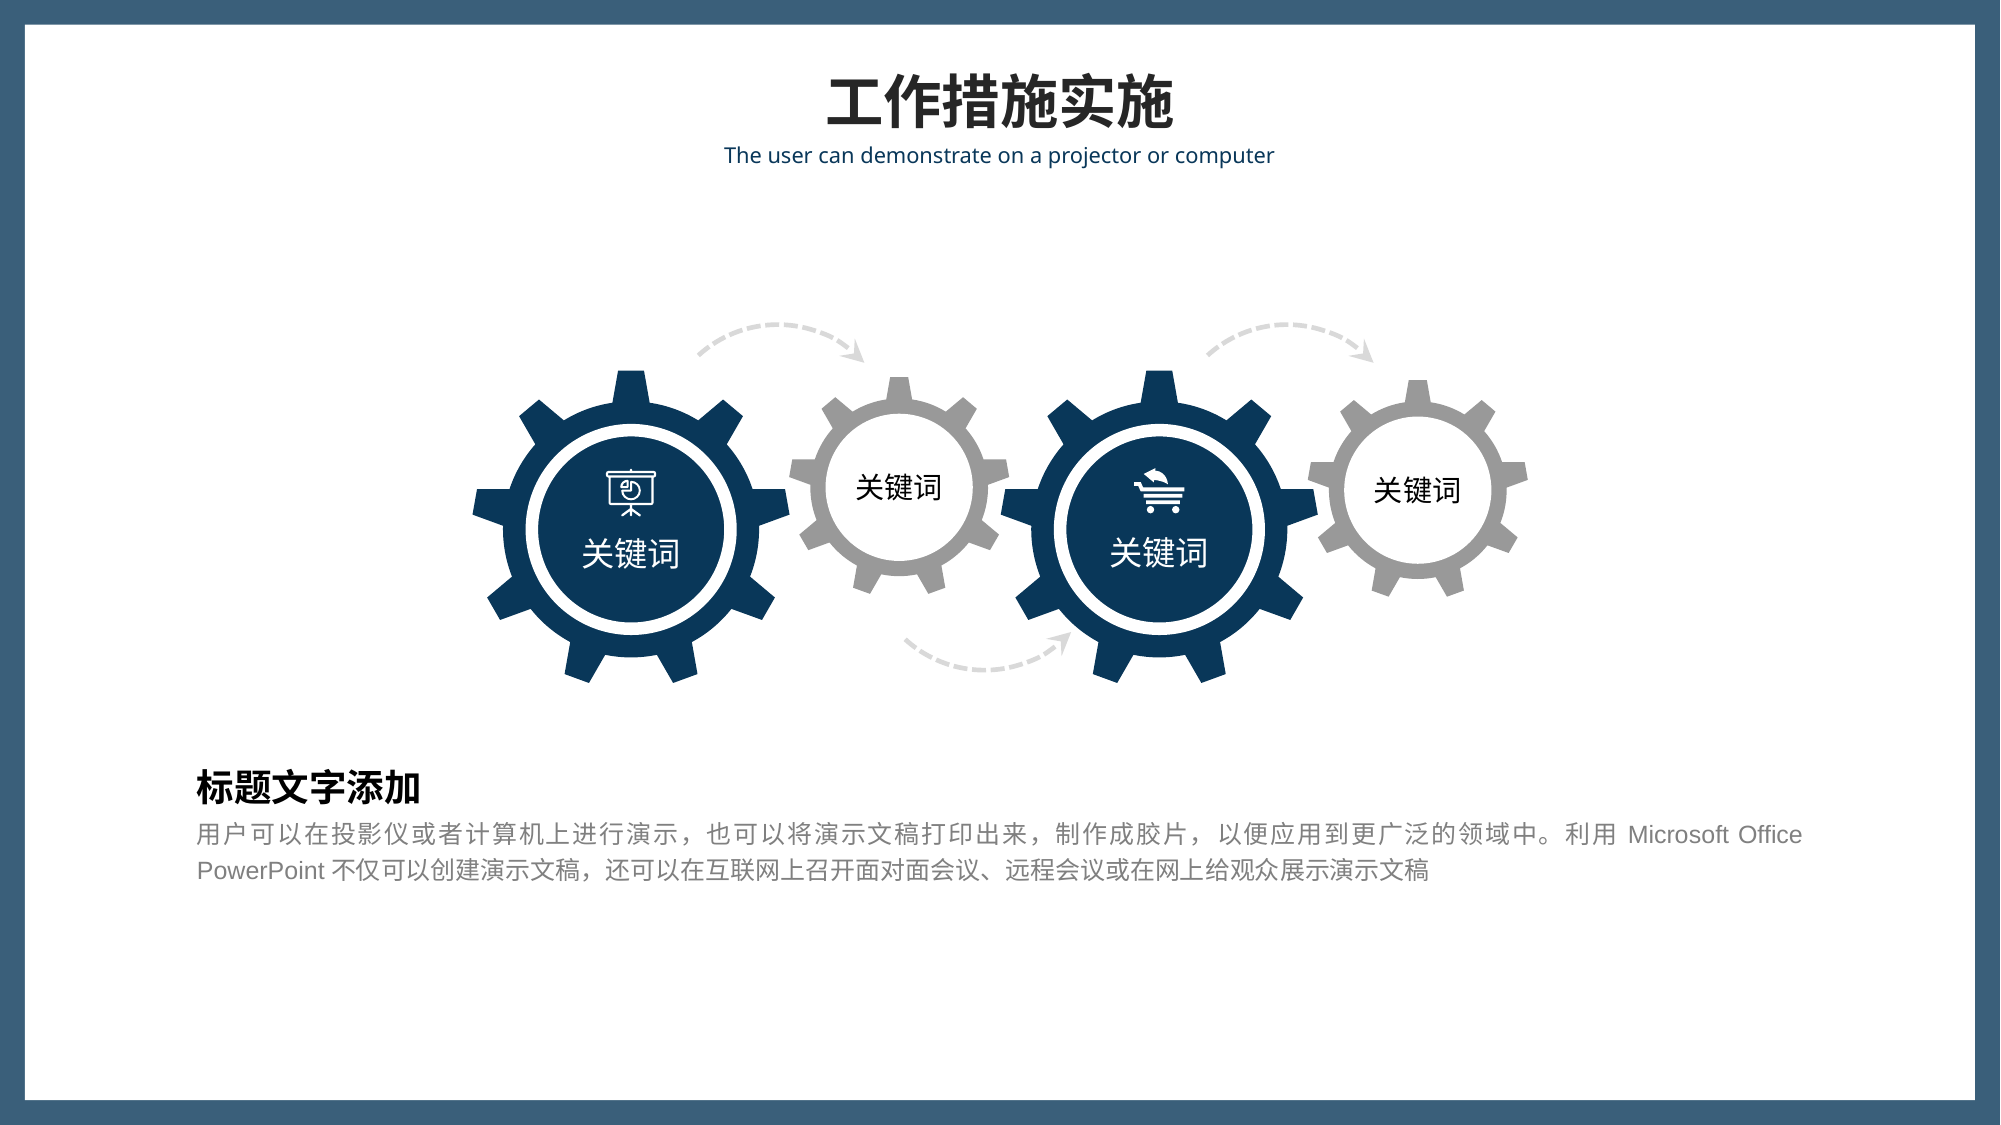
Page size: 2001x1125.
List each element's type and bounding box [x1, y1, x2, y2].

text_box [470, 369, 792, 690]
text_box [1320, 379, 1529, 602]
text_box [1207, 324, 1374, 379]
text_box [697, 324, 865, 376]
text_box [904, 599, 999, 671]
text_box [690, 58, 1309, 176]
text_box [181, 748, 1818, 894]
text_box [792, 376, 999, 599]
text_box [999, 369, 1320, 690]
